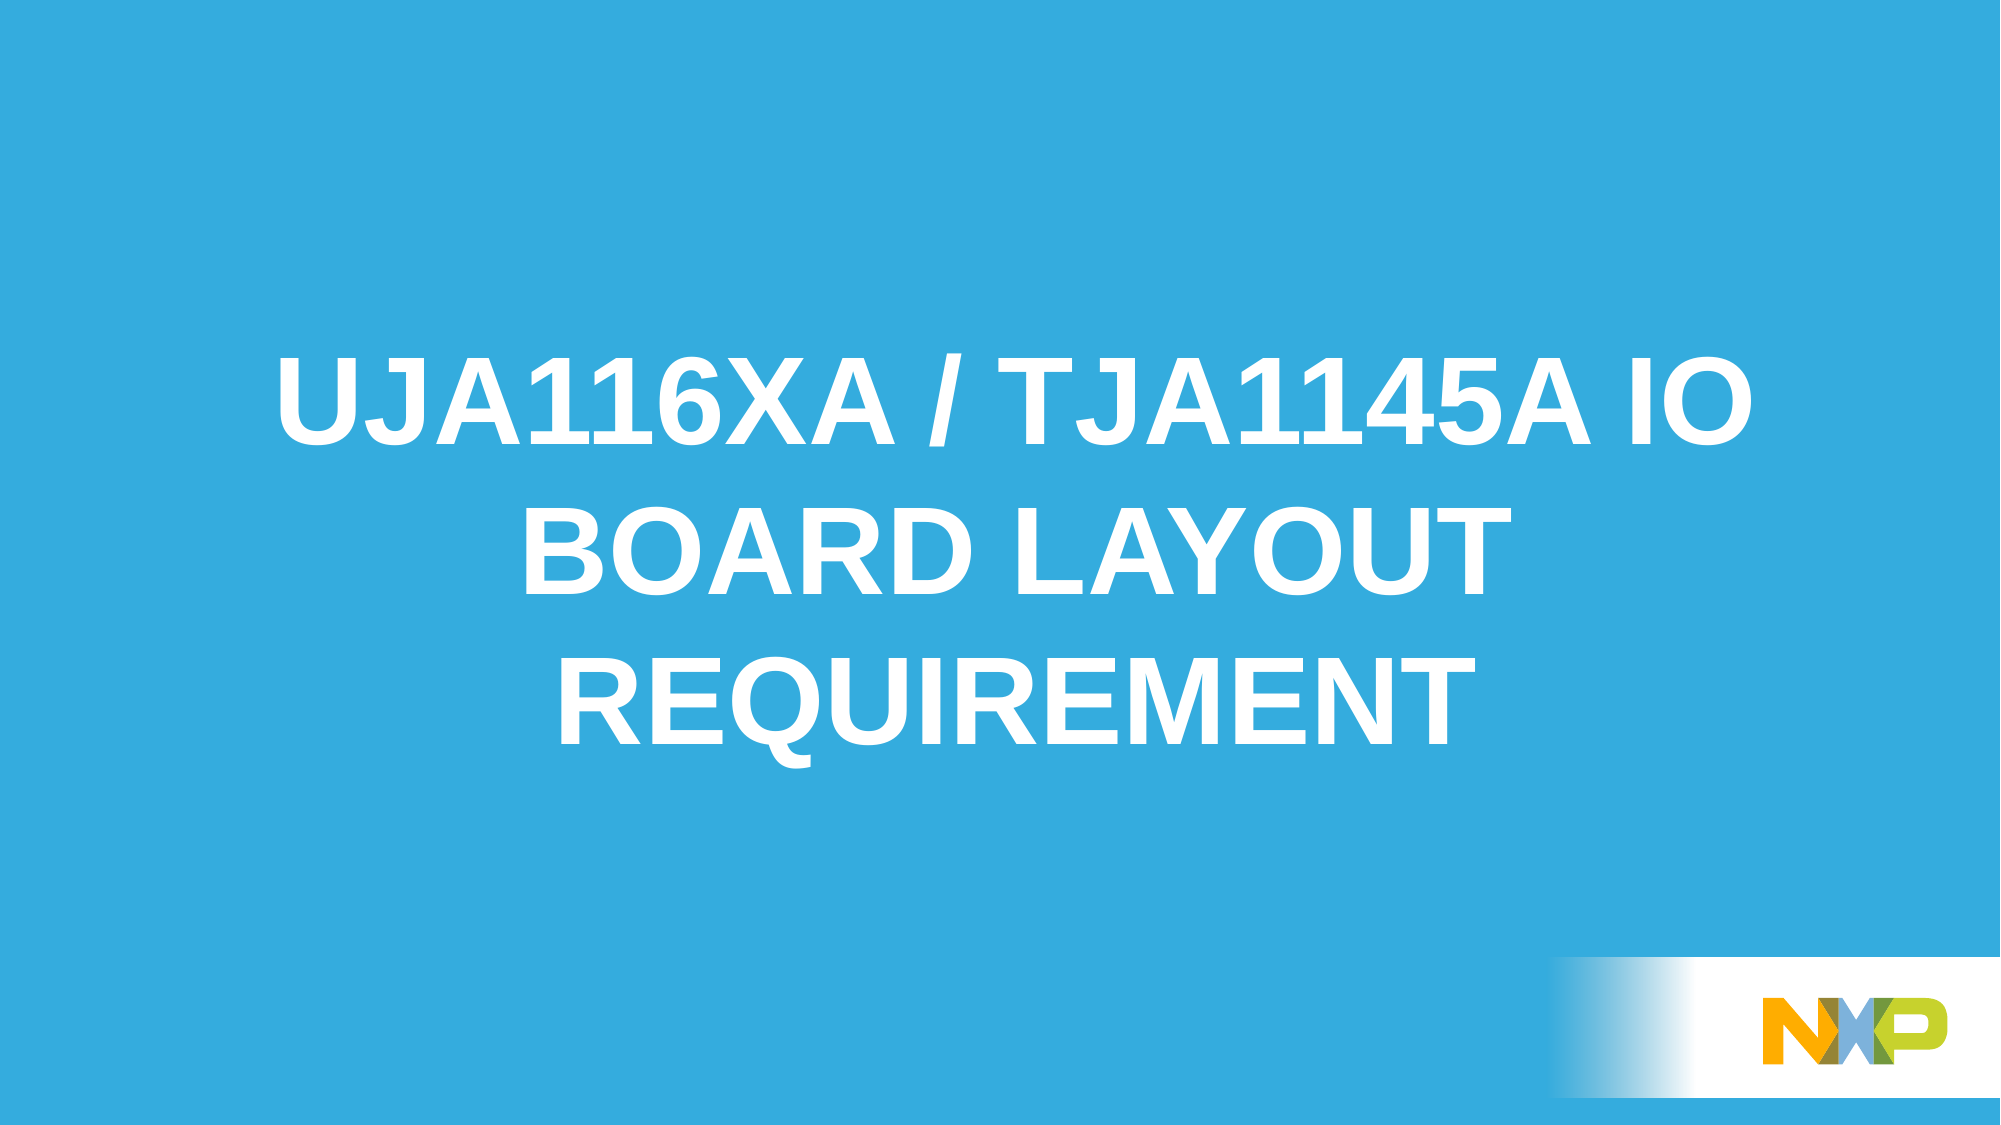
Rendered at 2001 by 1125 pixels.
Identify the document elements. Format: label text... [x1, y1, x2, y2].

title UJA116xA / TJA1145A IO board layout requirement [178, 270, 1853, 819]
